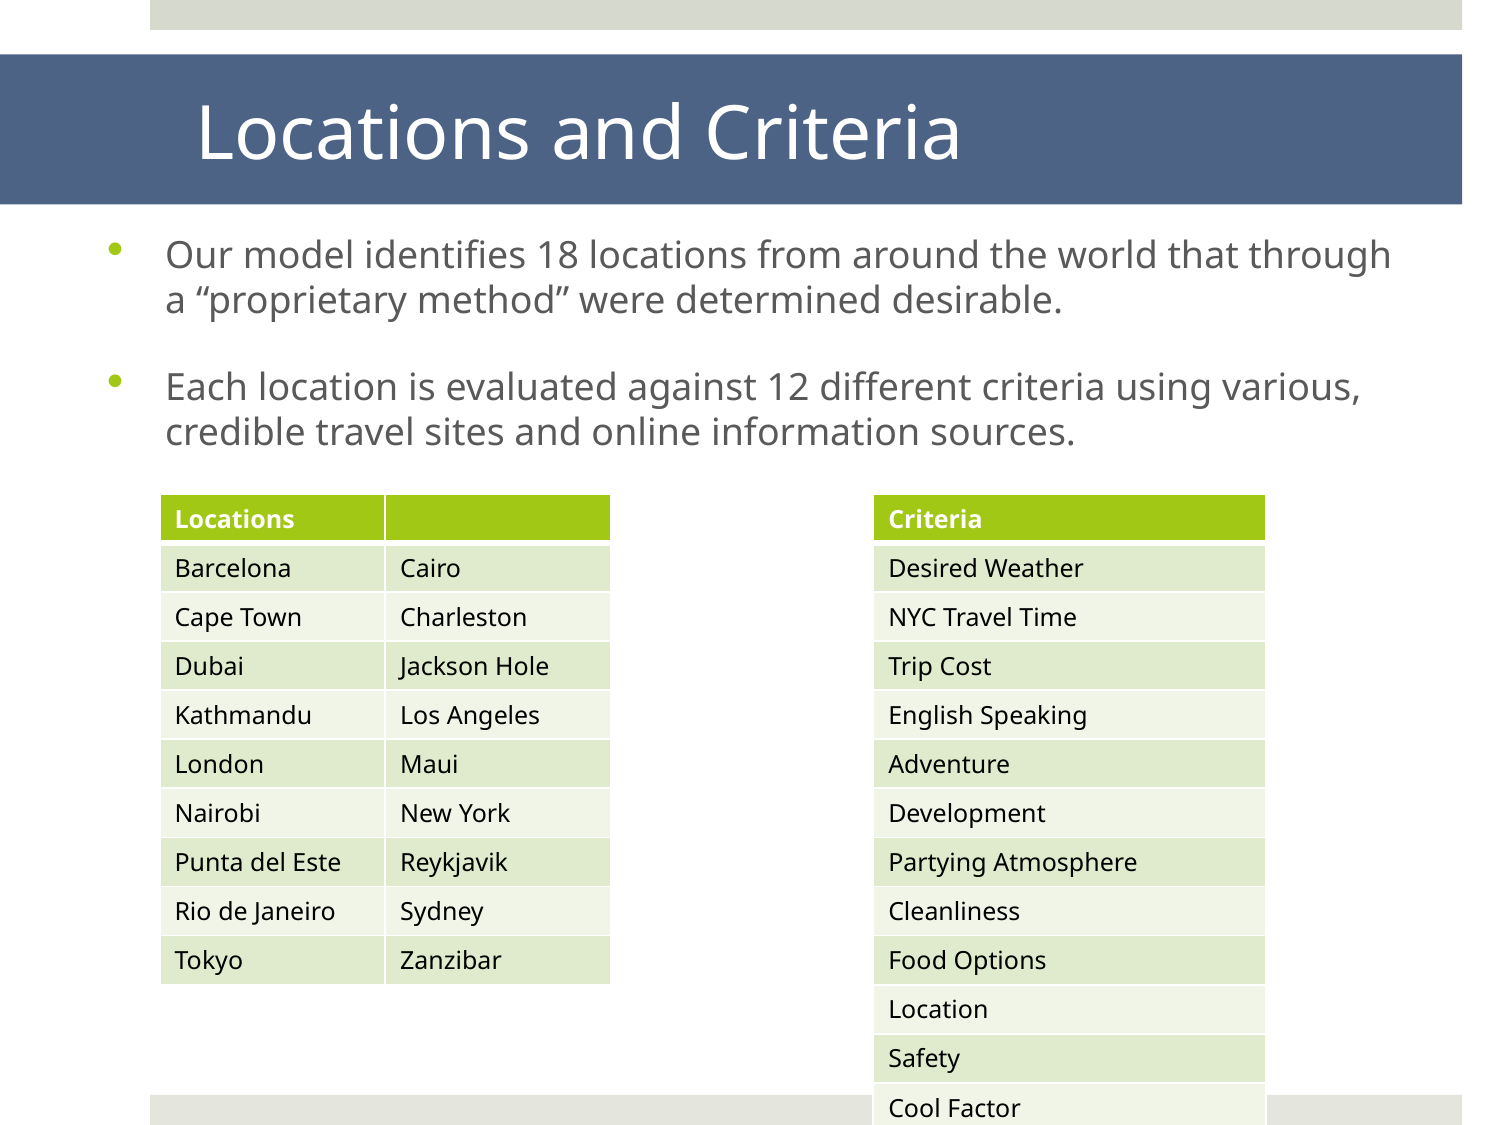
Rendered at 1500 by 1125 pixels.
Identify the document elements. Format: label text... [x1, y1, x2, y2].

table_cell NYC Travel Time [874, 593, 1265, 640]
table_cell Cleanliness [874, 887, 1265, 935]
table_cell Cool Factor [874, 1084, 1265, 1125]
table_cell Desired Weather [874, 546, 1265, 591]
table_header Locations [161, 495, 384, 540]
list Our model identifies 18 locations from around the world that through a “proprietary method” were determined desirable. Each location is evaluated against 12 different criteria using various, credible travel sites and online information sources. [93, 223, 1432, 554]
table_cell Punta del Este [161, 838, 384, 886]
table_cell Cape Town [161, 593, 384, 640]
table_cell Development [874, 789, 1265, 837]
table_cell Barcelona [161, 546, 384, 591]
table_header [386, 495, 610, 540]
table_cell Maui [386, 740, 610, 787]
table_cell New York [386, 789, 610, 837]
table_cell Kathmandu [161, 691, 384, 738]
table_cell Location [874, 986, 1265, 1033]
table_cell Los Angeles [386, 691, 610, 738]
table_header Criteria [874, 495, 1265, 540]
table_cell English Speaking [874, 691, 1265, 738]
table_cell Zanzibar [386, 936, 610, 984]
table_cell Adventure [874, 740, 1265, 787]
table_cell Rio de Janeiro [161, 887, 384, 935]
table_cell Food Options [874, 936, 1265, 984]
table_cell Safety [874, 1035, 1265, 1082]
table_cell London [161, 740, 384, 787]
table_cell Trip Cost [874, 642, 1265, 689]
table_cell Reykjavik [386, 838, 610, 886]
table_cell Partying Atmosphere [874, 838, 1265, 886]
table_cell Cairo [386, 546, 610, 591]
table_cell Jackson Hole [386, 642, 610, 689]
table_cell Charleston [386, 593, 610, 640]
title Locations and Criteria [0, 54, 1463, 205]
table_cell Sydney [386, 887, 610, 935]
table_cell Nairobi [161, 789, 384, 837]
table_cell Dubai [161, 642, 384, 689]
table_cell Tokyo [161, 936, 384, 984]
